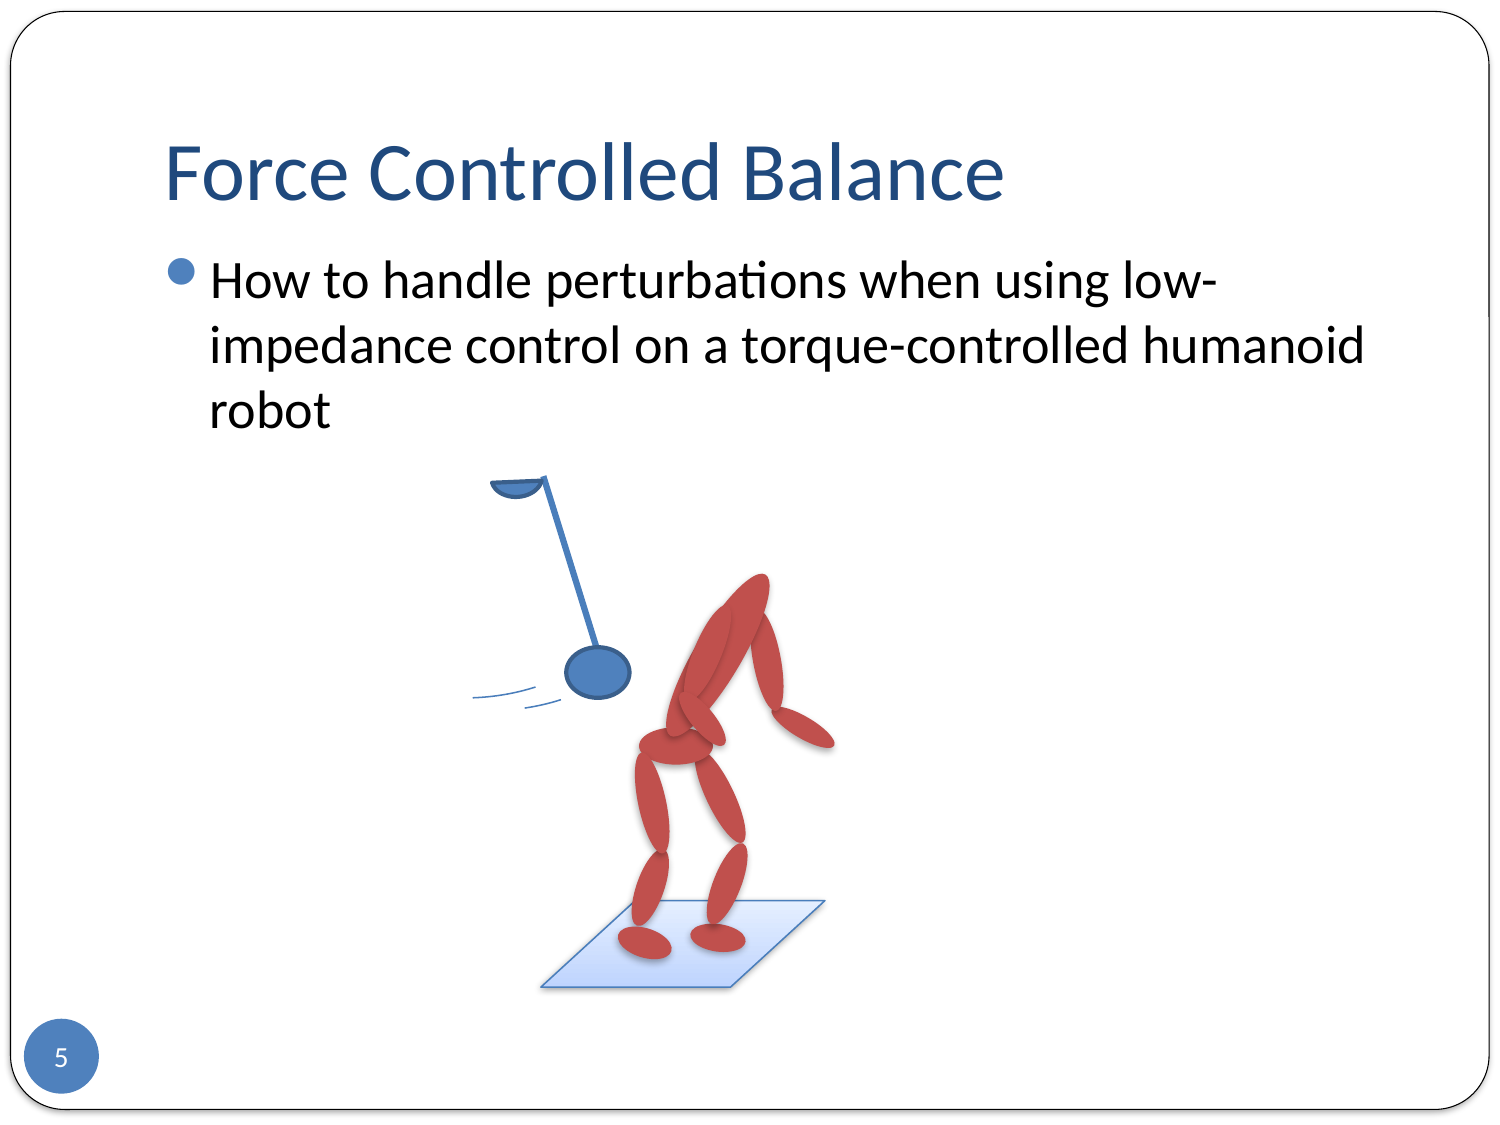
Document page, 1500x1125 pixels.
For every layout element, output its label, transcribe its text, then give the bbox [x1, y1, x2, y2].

text_box [682, 602, 734, 696]
text_box [676, 689, 728, 749]
text_box [707, 571, 772, 708]
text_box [464, 533, 657, 621]
title Force Controlled Balance [150, 45, 1425, 233]
text_box [704, 841, 750, 927]
text_box [632, 750, 672, 856]
text_box [540, 899, 826, 988]
list How to handle perturbations when using low-impedance control on a torque-controlled humanoid robot [150, 237, 1425, 988]
text_box [664, 667, 687, 739]
text_box [564, 645, 632, 700]
text_box [688, 922, 748, 955]
text_box [636, 727, 712, 767]
text_box [506, 629, 562, 709]
text_box [629, 856, 672, 925]
text_box [750, 616, 786, 713]
text_box [490, 478, 544, 500]
text_box [469, 629, 521, 699]
text_box [615, 924, 674, 962]
text_box [773, 706, 837, 751]
slide_number 5 [23, 1018, 99, 1094]
text_box [694, 760, 748, 843]
